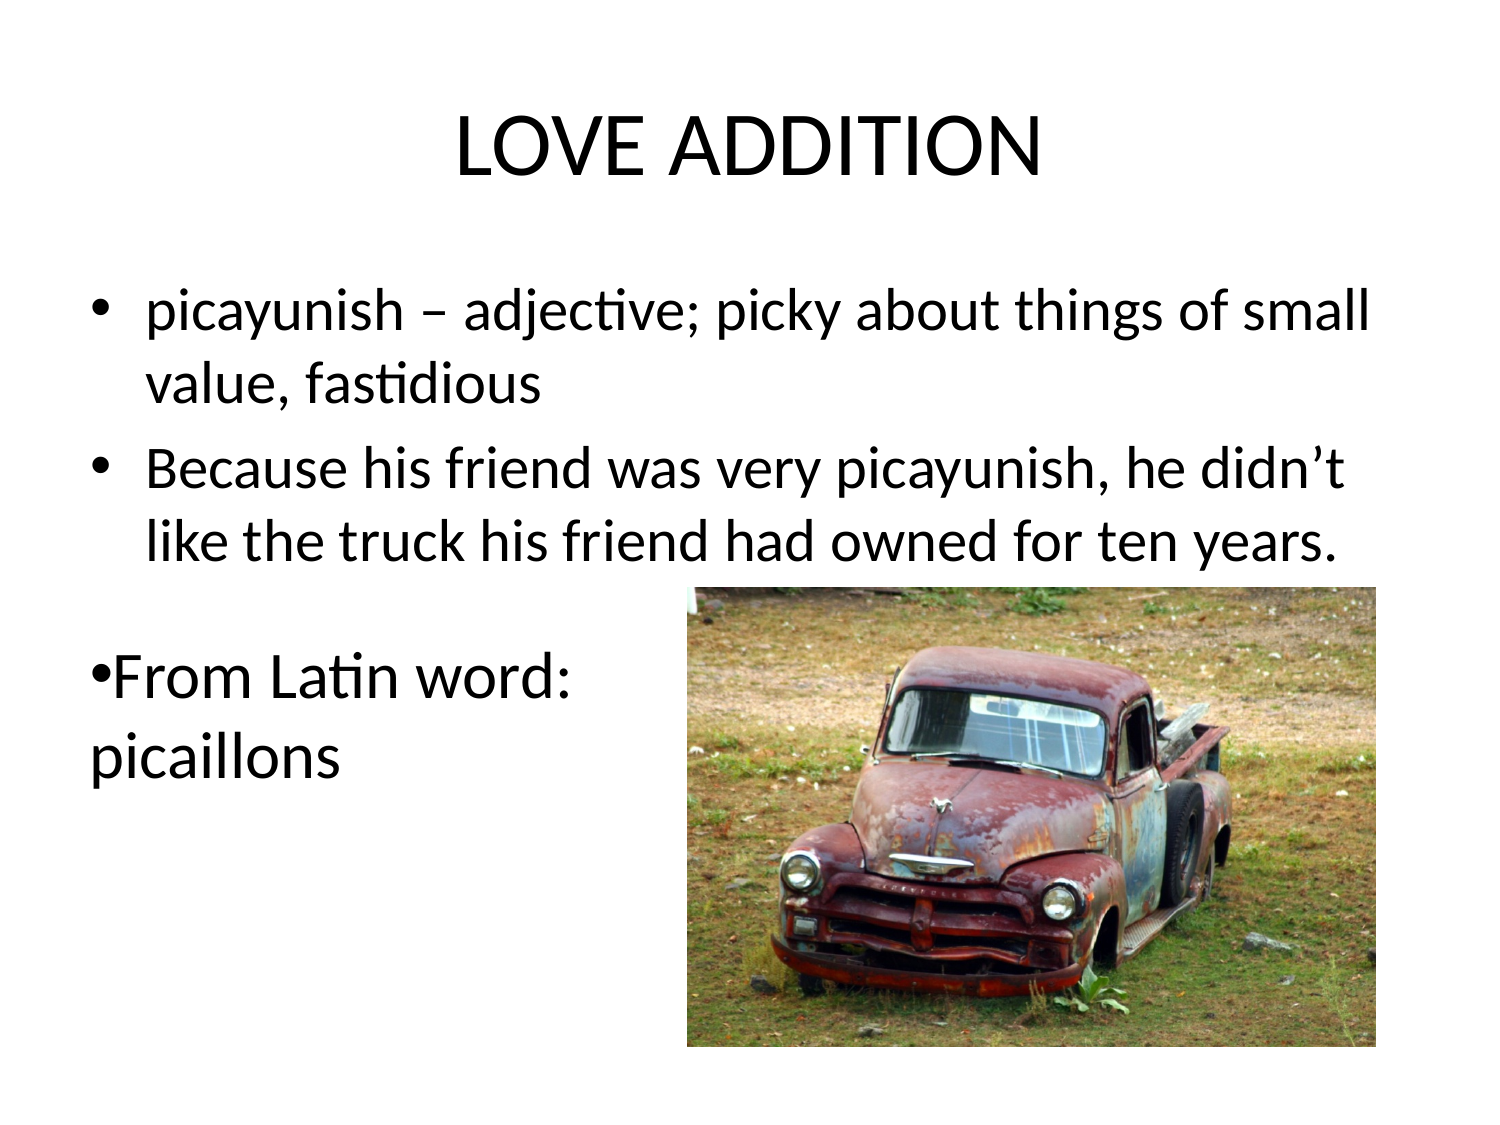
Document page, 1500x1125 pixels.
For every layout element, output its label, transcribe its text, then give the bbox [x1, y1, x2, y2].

picture [687, 587, 1377, 1047]
list picayunish – adjective; picky about things of small value, fastidious Because his friend was very picayunish, he didn’t like the truck his friend had owned for ten years. [75, 262, 1425, 625]
title LOVE ADDITION [75, 45, 1425, 233]
text_box From Latin word: picaillons [74, 624, 675, 800]
